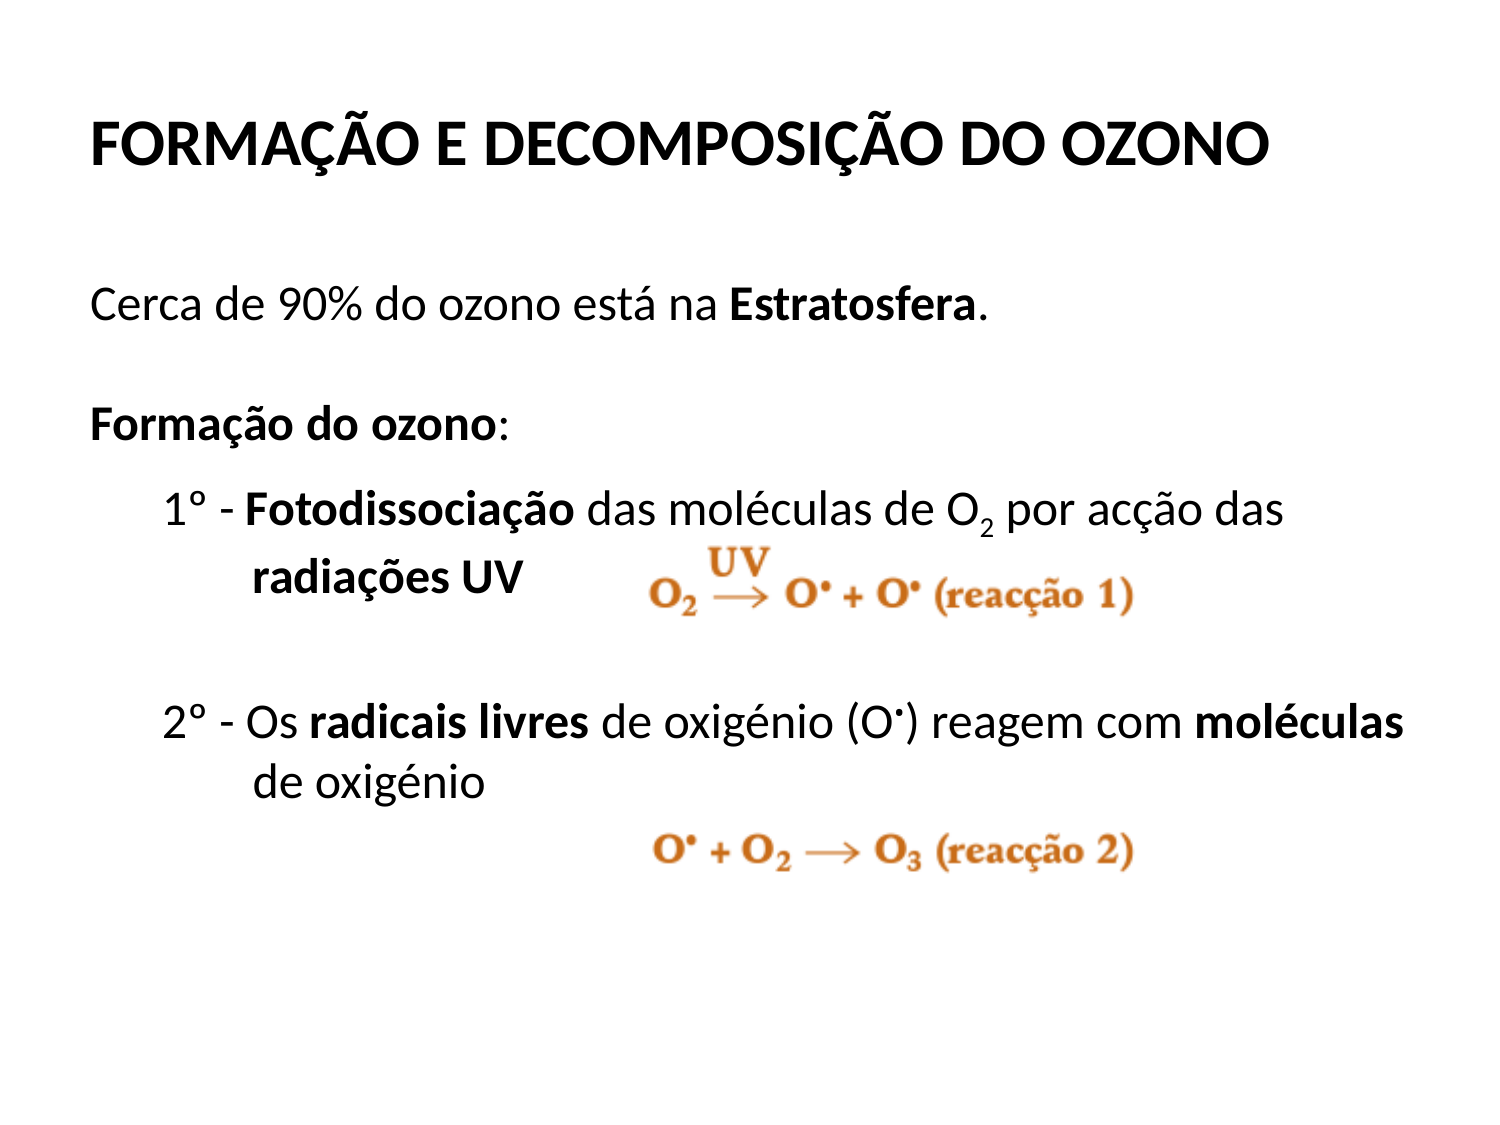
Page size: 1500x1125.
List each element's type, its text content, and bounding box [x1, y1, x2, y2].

list Cerca de 90% do ozono está na Estratosfera. Formação do ozono: 1º - Fotodissociação das moléculas de O2 por acção das radiações UV 2º - Os radicais livres de oxigénio (O•) reagem com moléculas de oxigénio [75, 262, 1425, 1005]
picture [631, 538, 1152, 637]
picture [643, 819, 1152, 891]
title FORMAÇÃO E DECOMPOSIÇÃO DO OZONO [75, 45, 1425, 233]
